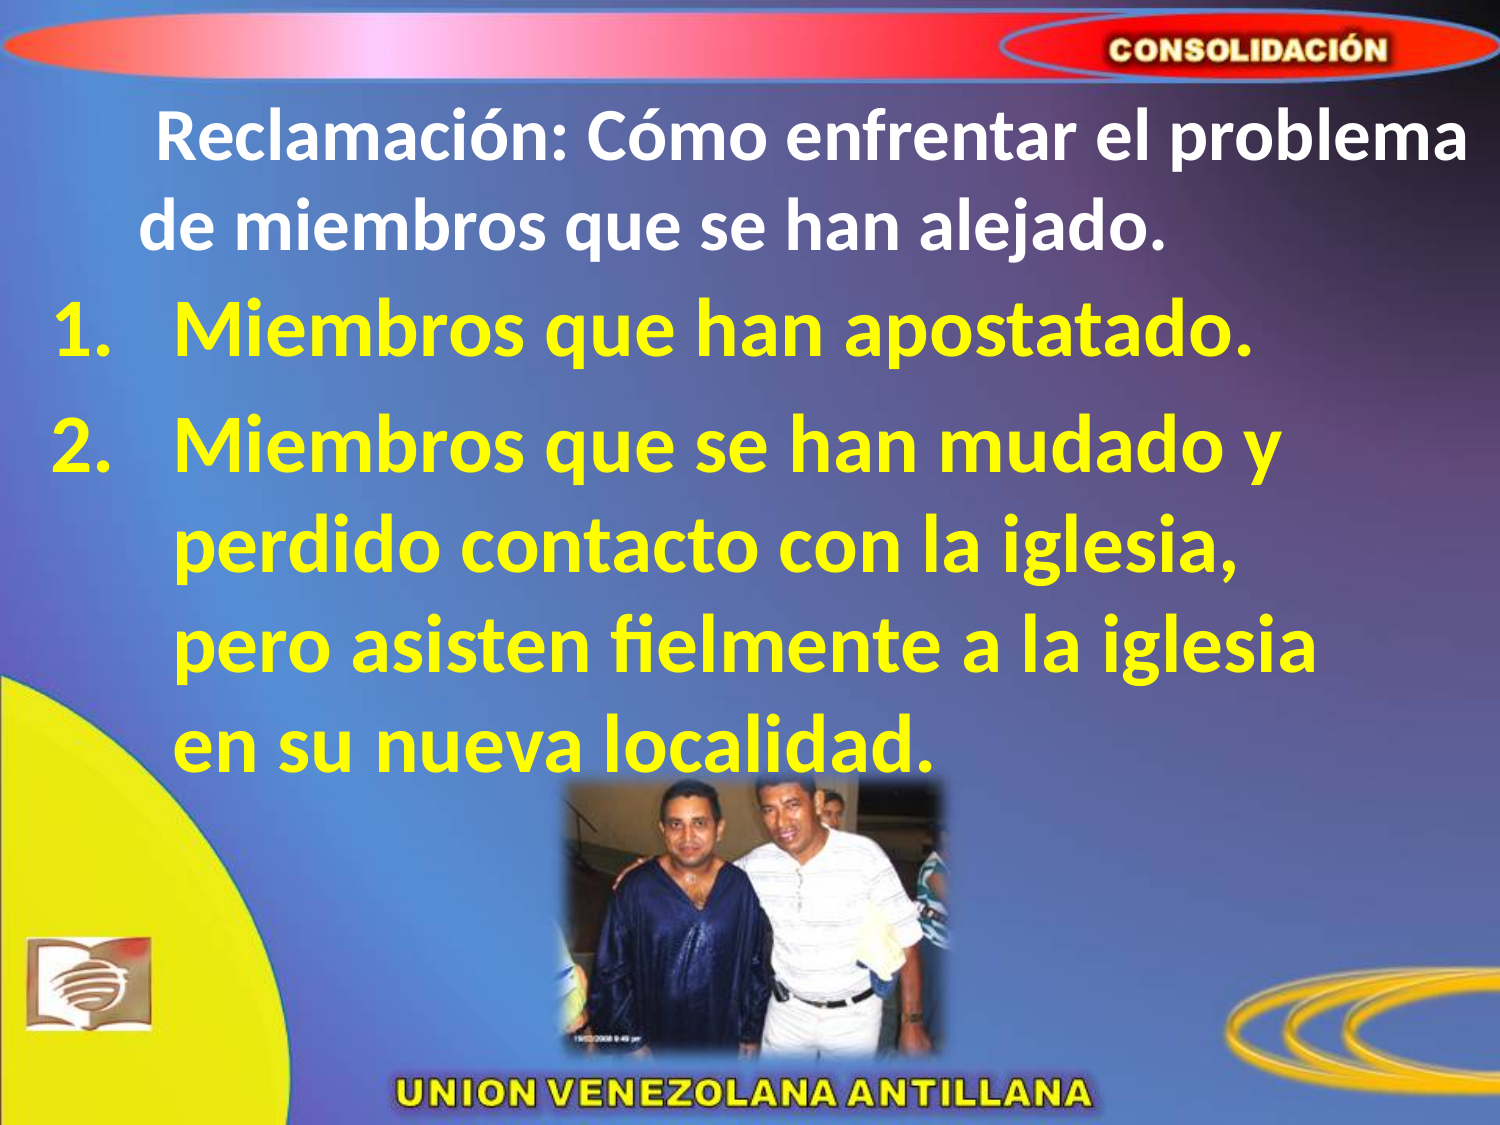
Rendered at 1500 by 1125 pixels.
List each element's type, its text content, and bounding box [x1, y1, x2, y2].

picture [0, 0, 1500, 1125]
title Reclamación: Cómo enfrentar el problema de miembros que se han alejado. [0, 82, 1489, 270]
list Miembros que han apostatado. Miembros que se han mudado y perdido contacto con la iglesia, pero asisten fielmente a la iglesia en su nueva localidad. [35, 270, 1430, 1008]
